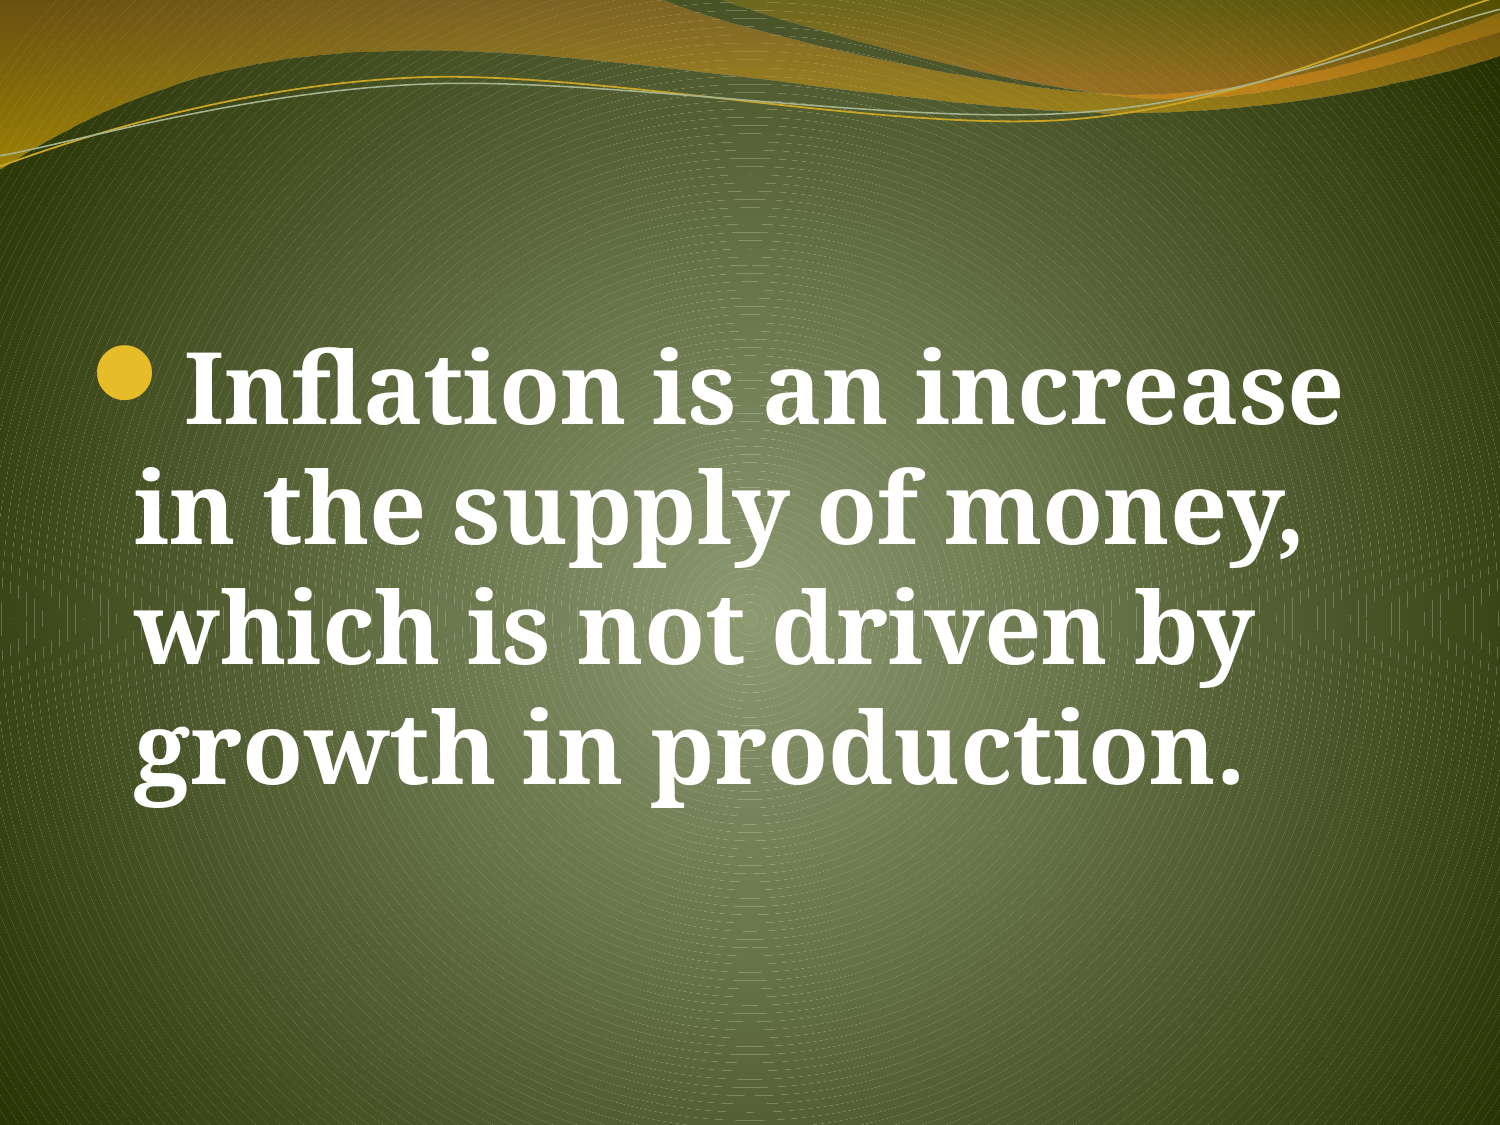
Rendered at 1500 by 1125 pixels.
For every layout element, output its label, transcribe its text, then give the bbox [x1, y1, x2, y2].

list Inflation is an increase in the supply of money, which is not driven by growth in production. [75, 317, 1425, 1038]
